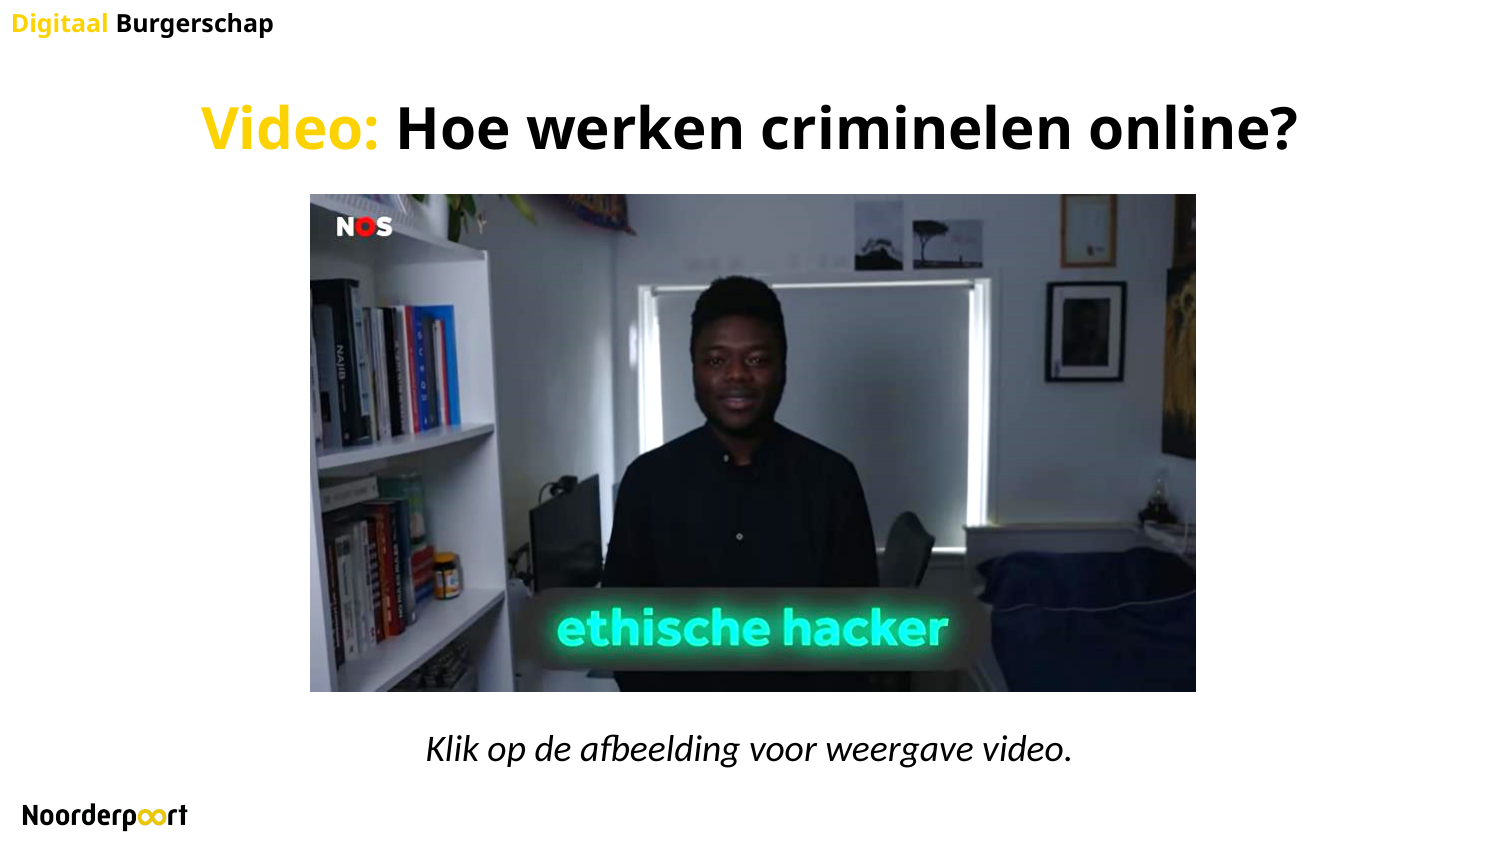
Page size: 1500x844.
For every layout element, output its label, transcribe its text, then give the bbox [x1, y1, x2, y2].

picture [21, 801, 188, 832]
text_box Klik op de afbeelding voor weergave video. [410, 716, 1090, 777]
text_box Video: Hoe werken criminelen online? [110, 83, 1390, 169]
picture [310, 193, 1196, 693]
text_box Digitaal Burgerschap [0, 0, 311, 45]
